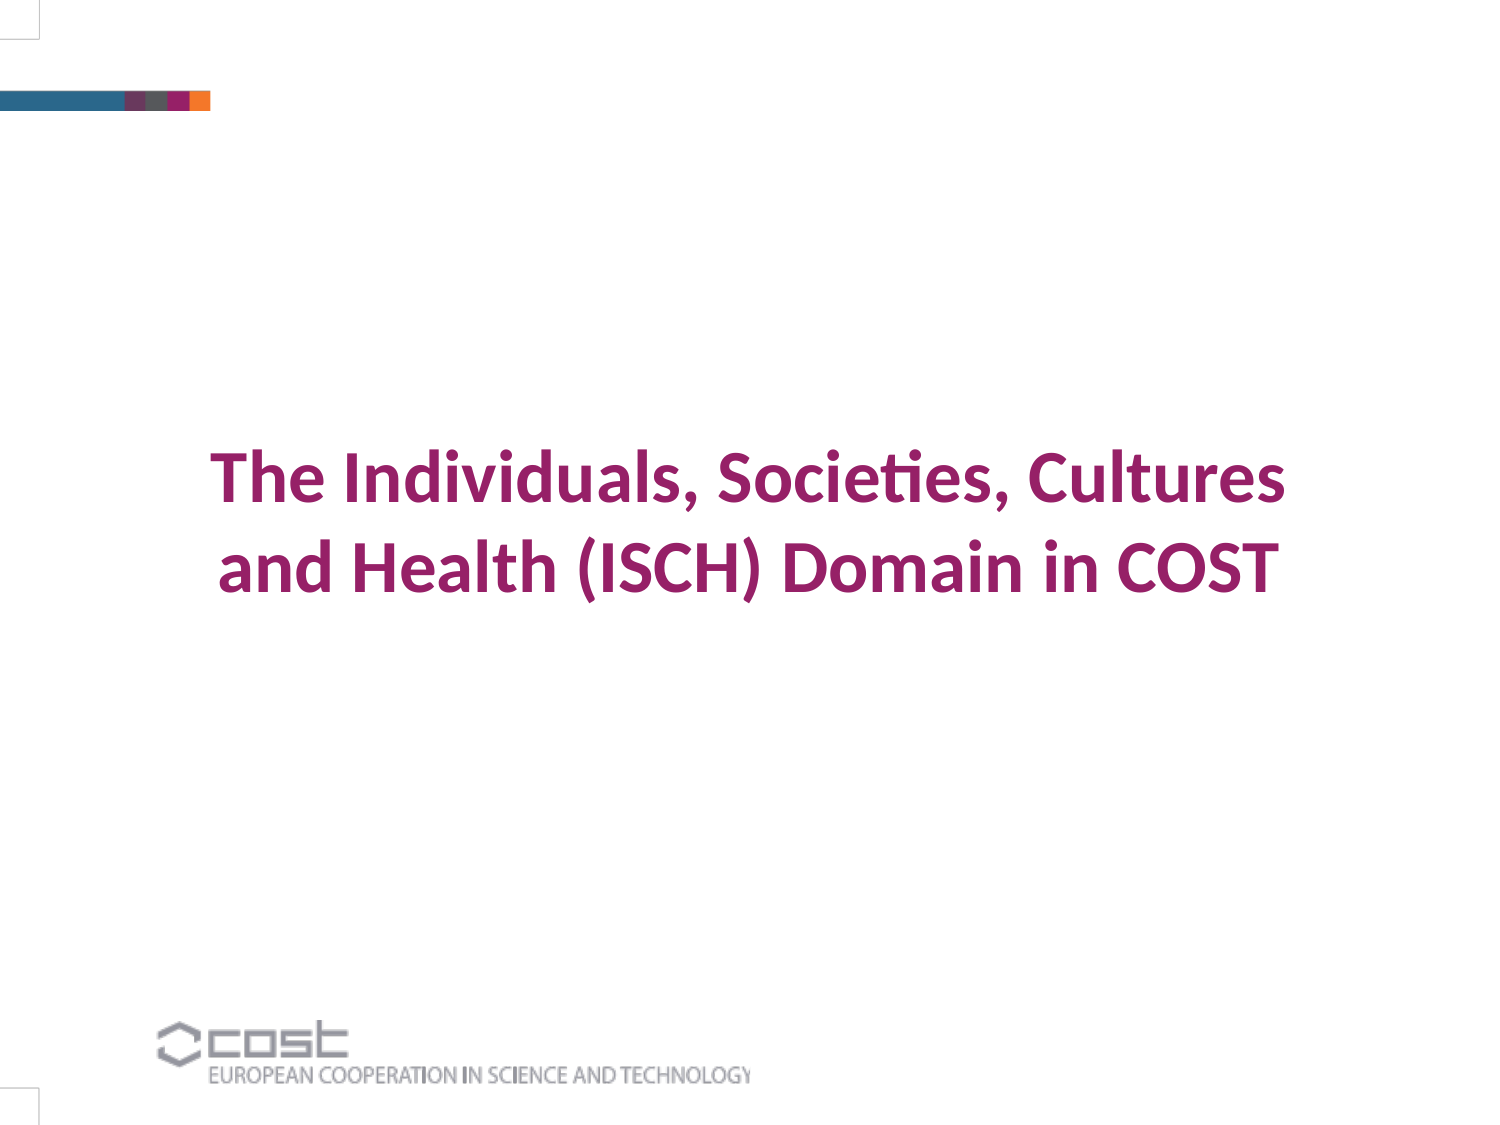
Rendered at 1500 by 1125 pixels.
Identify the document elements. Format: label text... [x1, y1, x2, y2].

text_box The Individuals, Societies, Cultures and Health (ISCH) Domain in COST [148, 419, 1350, 727]
